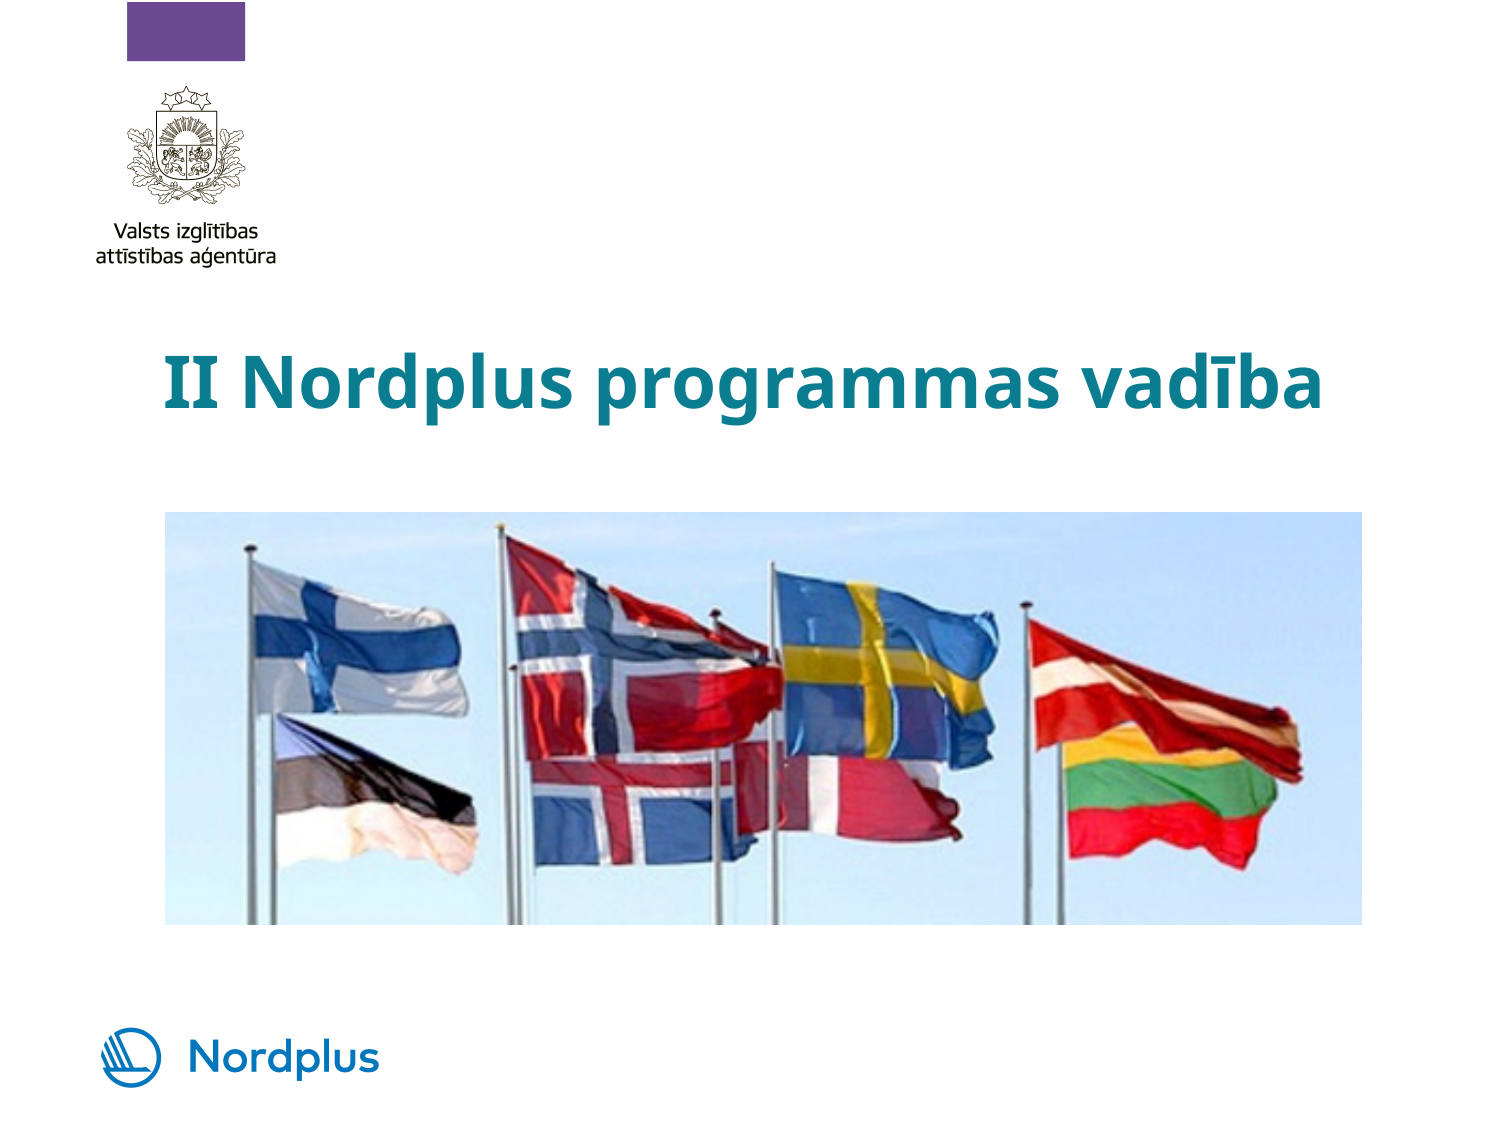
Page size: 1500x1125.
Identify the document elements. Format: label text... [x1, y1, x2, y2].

picture [0, 0, 1500, 1125]
title II Nordplus programmas vadība [87, 317, 1441, 454]
